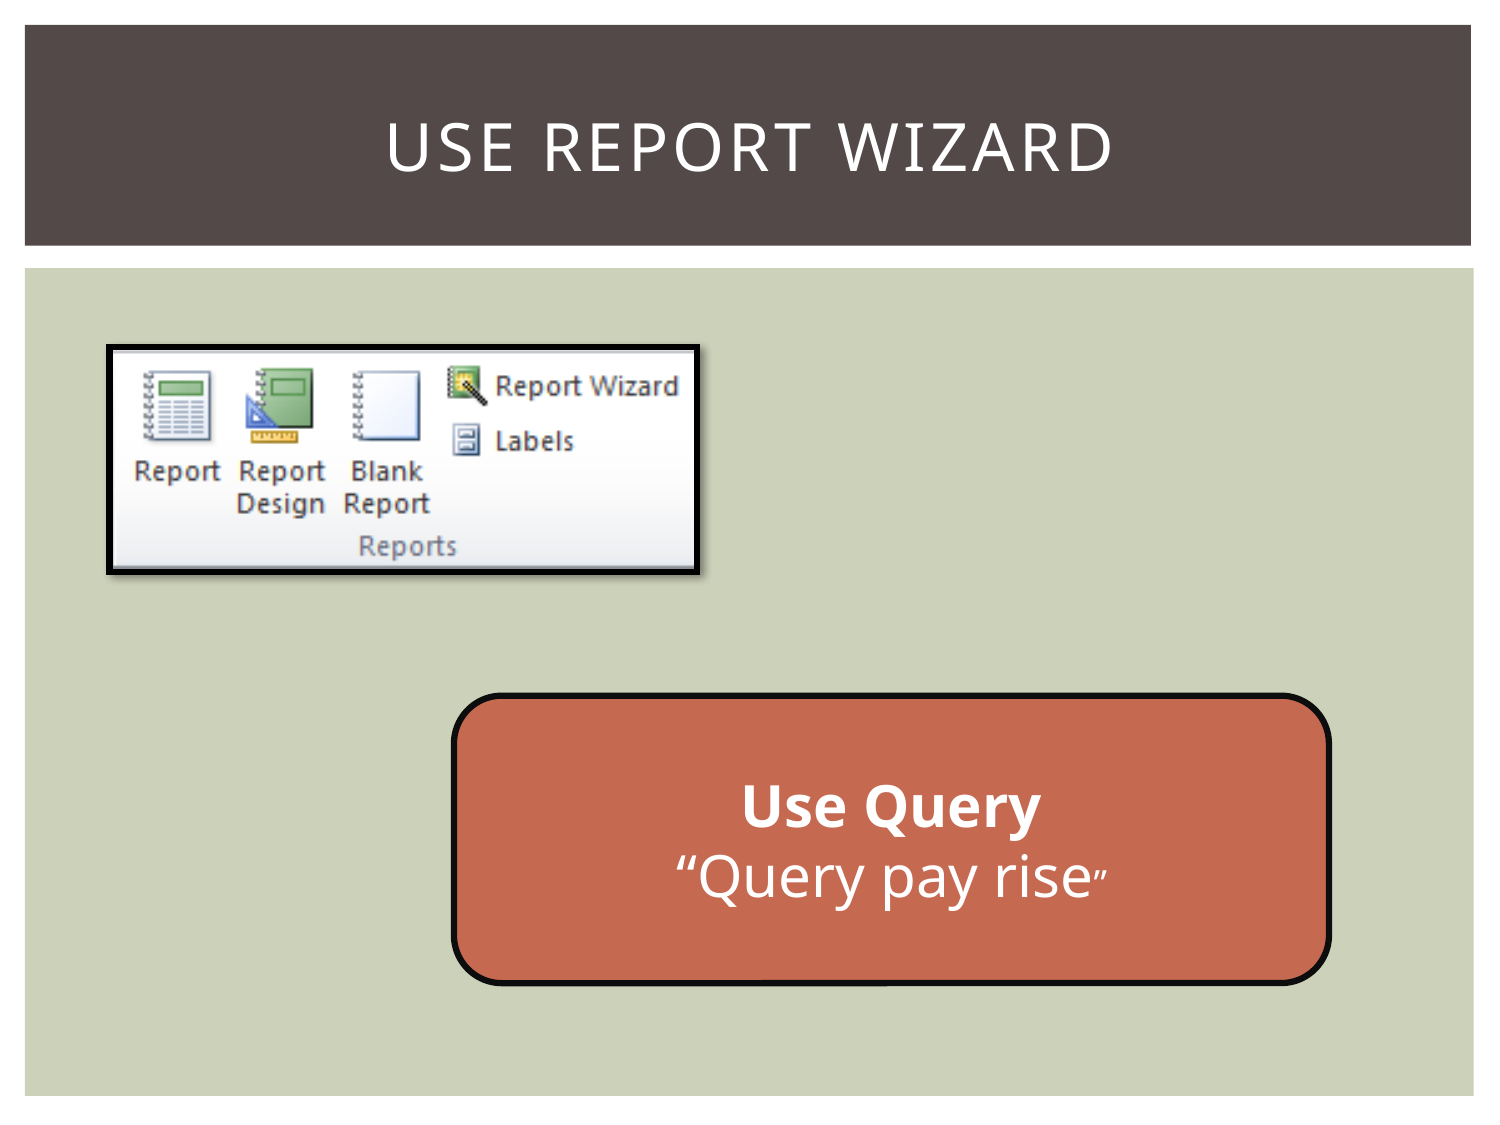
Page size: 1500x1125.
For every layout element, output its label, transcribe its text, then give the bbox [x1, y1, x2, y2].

title Use report wizard [62, 58, 1438, 232]
picture [112, 349, 695, 569]
text_box Use Query “Query pay rise” [452, 694, 1331, 985]
